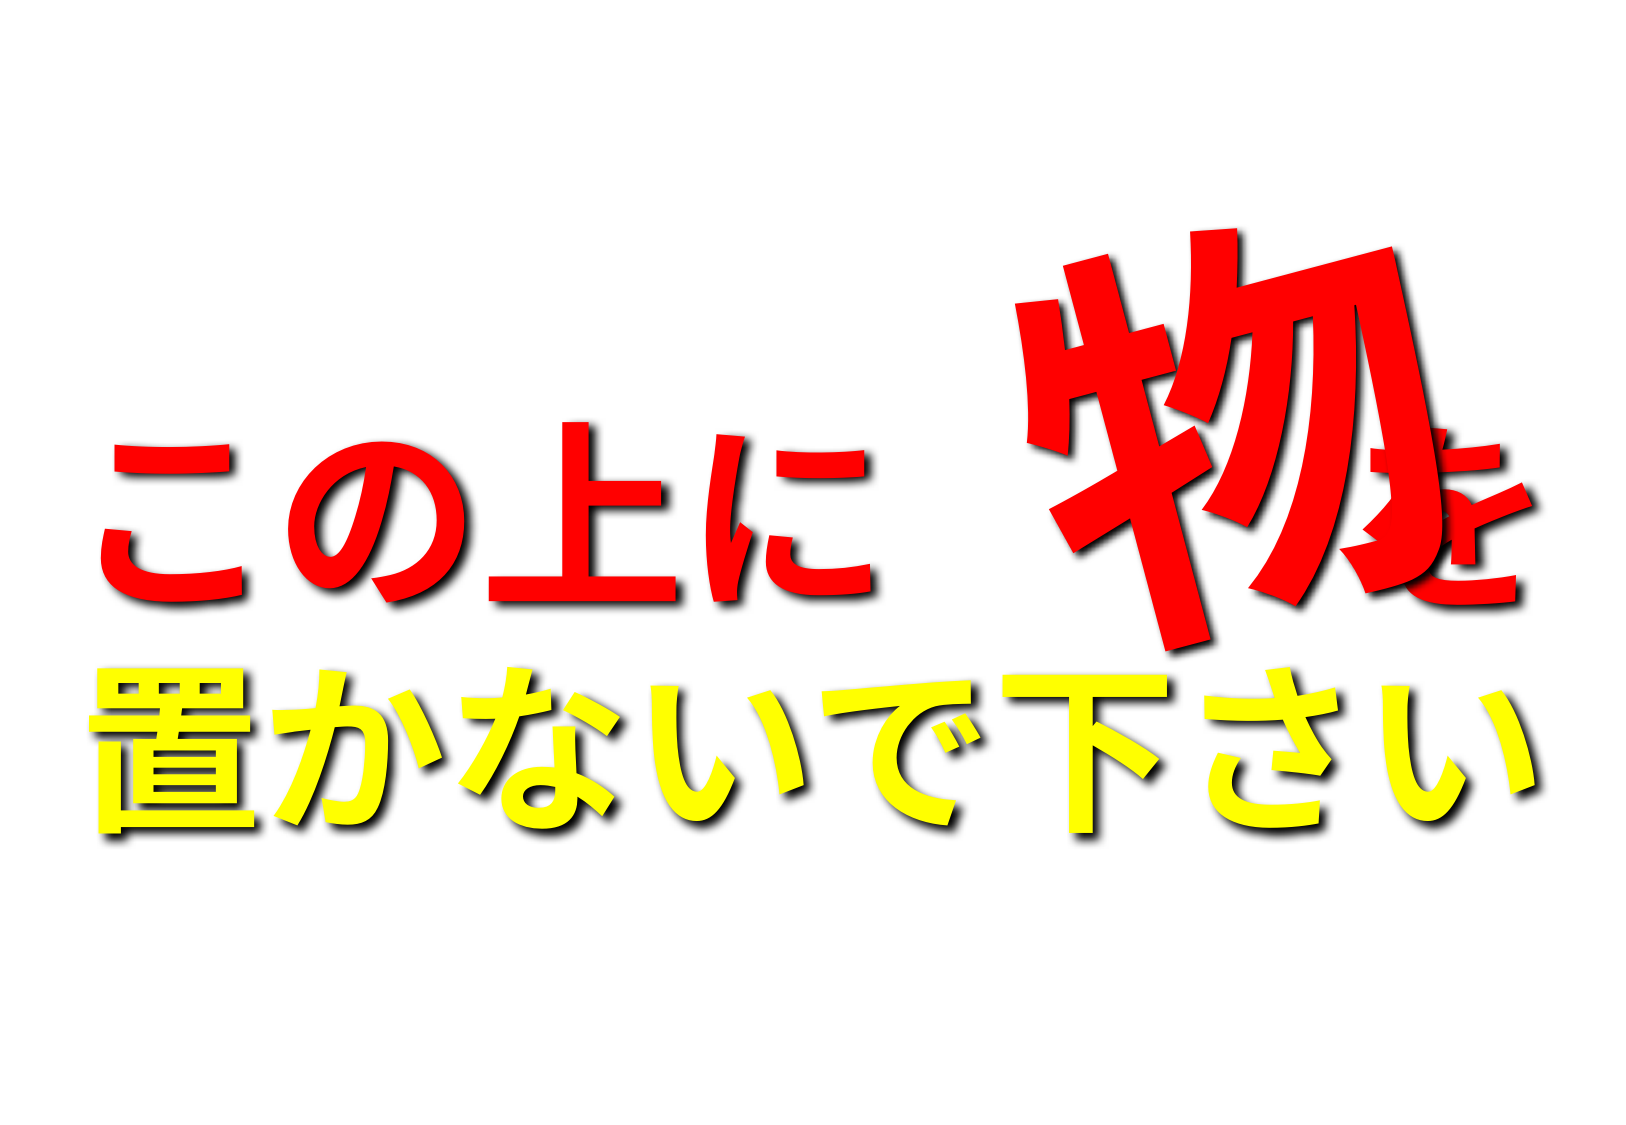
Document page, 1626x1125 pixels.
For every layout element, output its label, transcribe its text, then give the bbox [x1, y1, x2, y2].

text_box この上に を 置かないで下さい [0, 382, 1625, 862]
text_box 物 [945, 161, 1311, 730]
